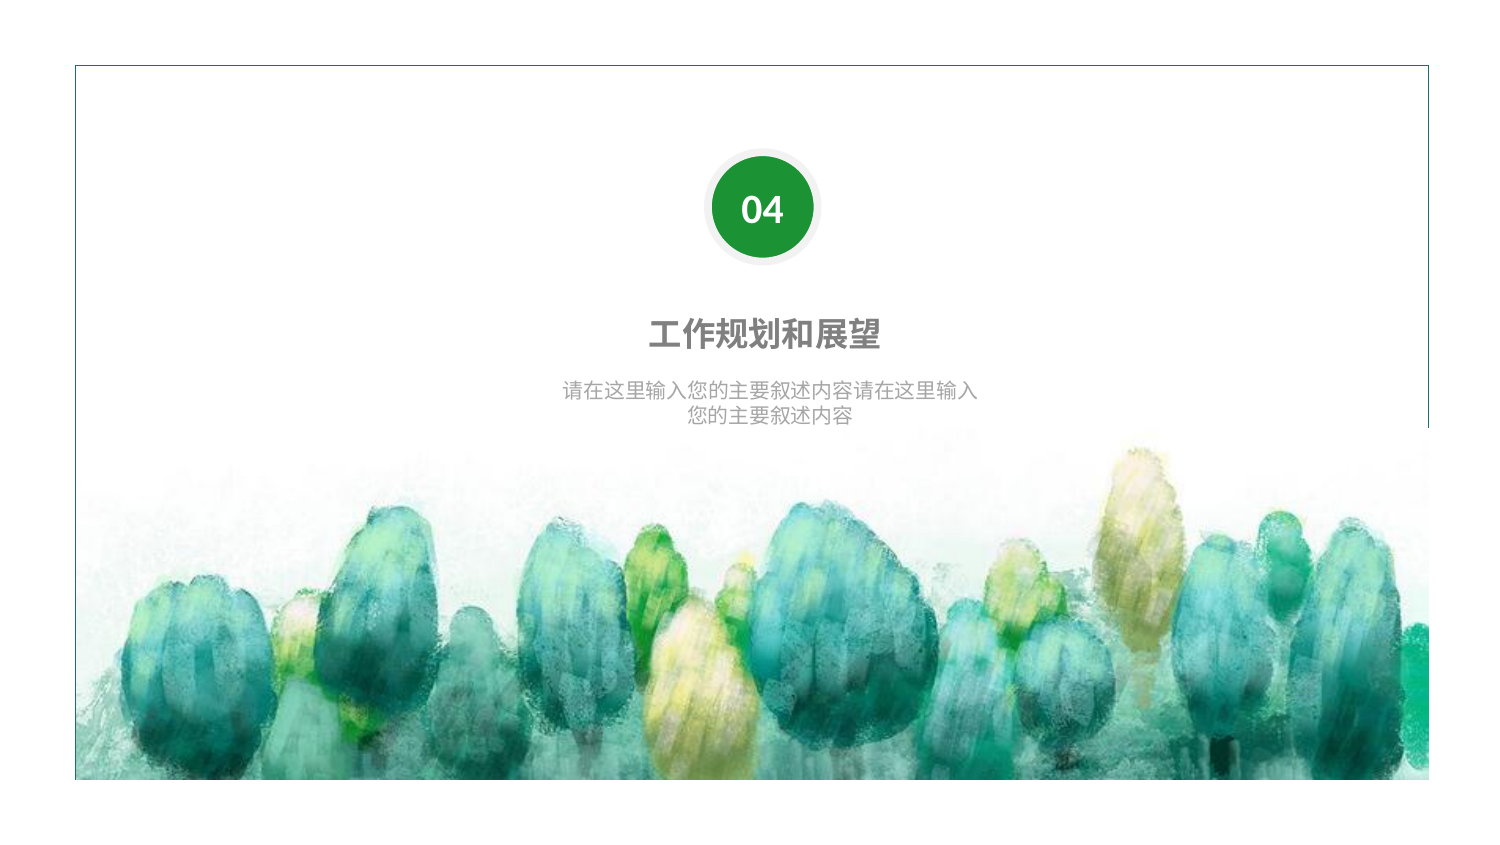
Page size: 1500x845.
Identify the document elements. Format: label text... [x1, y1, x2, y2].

text_box 04 [706, 151, 819, 263]
text_box 工作规划和展望 [634, 305, 897, 361]
text_box [74, 64, 1429, 780]
text_box 请在这里输入您的主要叙述内容请在这里输入您的主要叙述内容 [542, 370, 998, 428]
picture [76, 428, 1429, 780]
